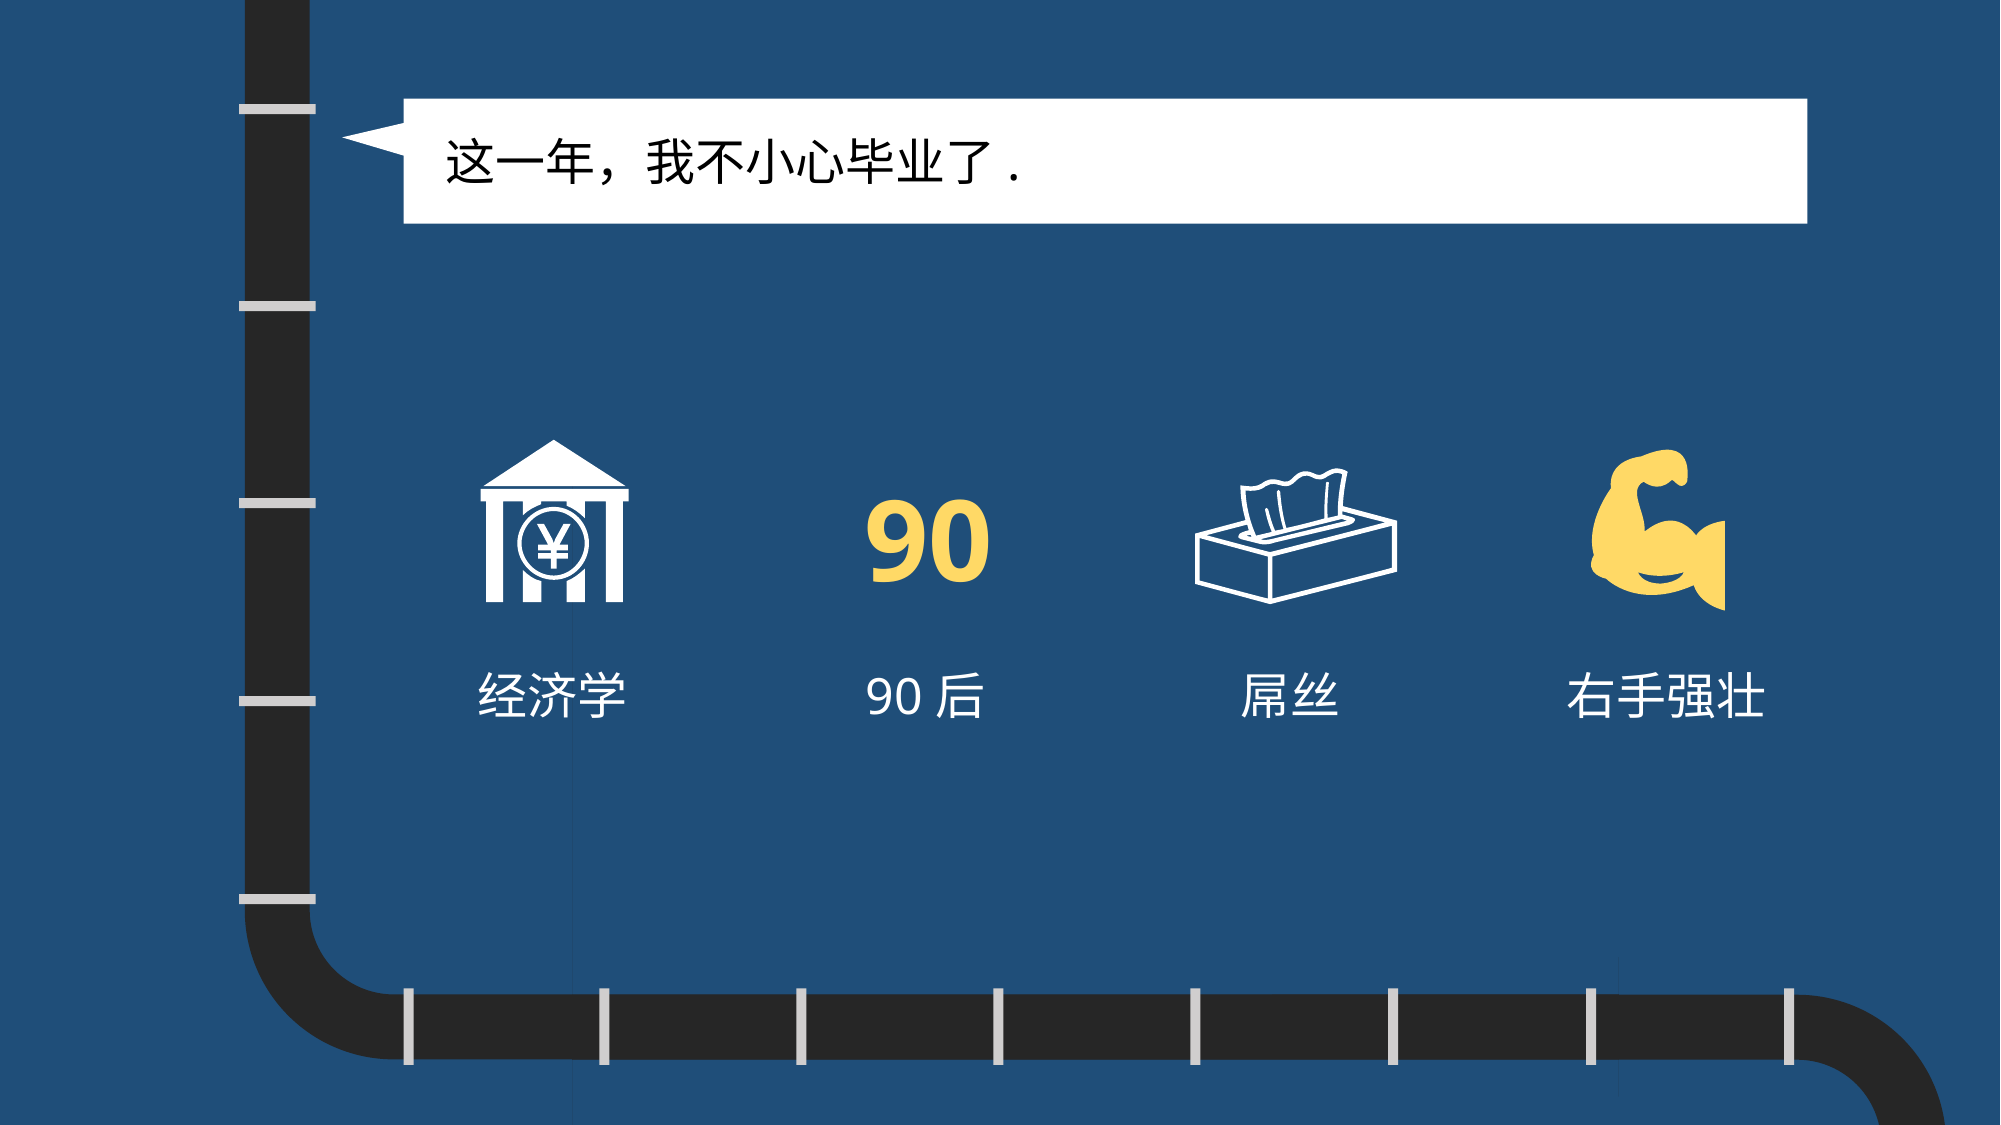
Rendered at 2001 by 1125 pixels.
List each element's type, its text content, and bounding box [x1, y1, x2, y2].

text_box 经济学 [462, 657, 643, 733]
text_box [1591, 449, 1725, 611]
text_box [243, 0, 311, 104]
text_box [243, 115, 311, 301]
text_box [243, 543, 311, 696]
text_box 右手强壮 [1551, 657, 1782, 733]
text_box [403, 988, 1795, 1065]
text_box 屌丝 [1225, 657, 1356, 733]
text_box 90 [849, 461, 1008, 611]
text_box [346, 98, 1808, 224]
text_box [480, 439, 629, 465]
text_box [1195, 468, 1398, 605]
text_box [480, 543, 629, 603]
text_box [0, 465, 678, 543]
text_box [243, 707, 311, 894]
text_box [1795, 993, 1946, 1125]
text_box [243, 312, 311, 465]
text_box 90后 [851, 657, 1000, 733]
text_box [243, 905, 403, 1061]
